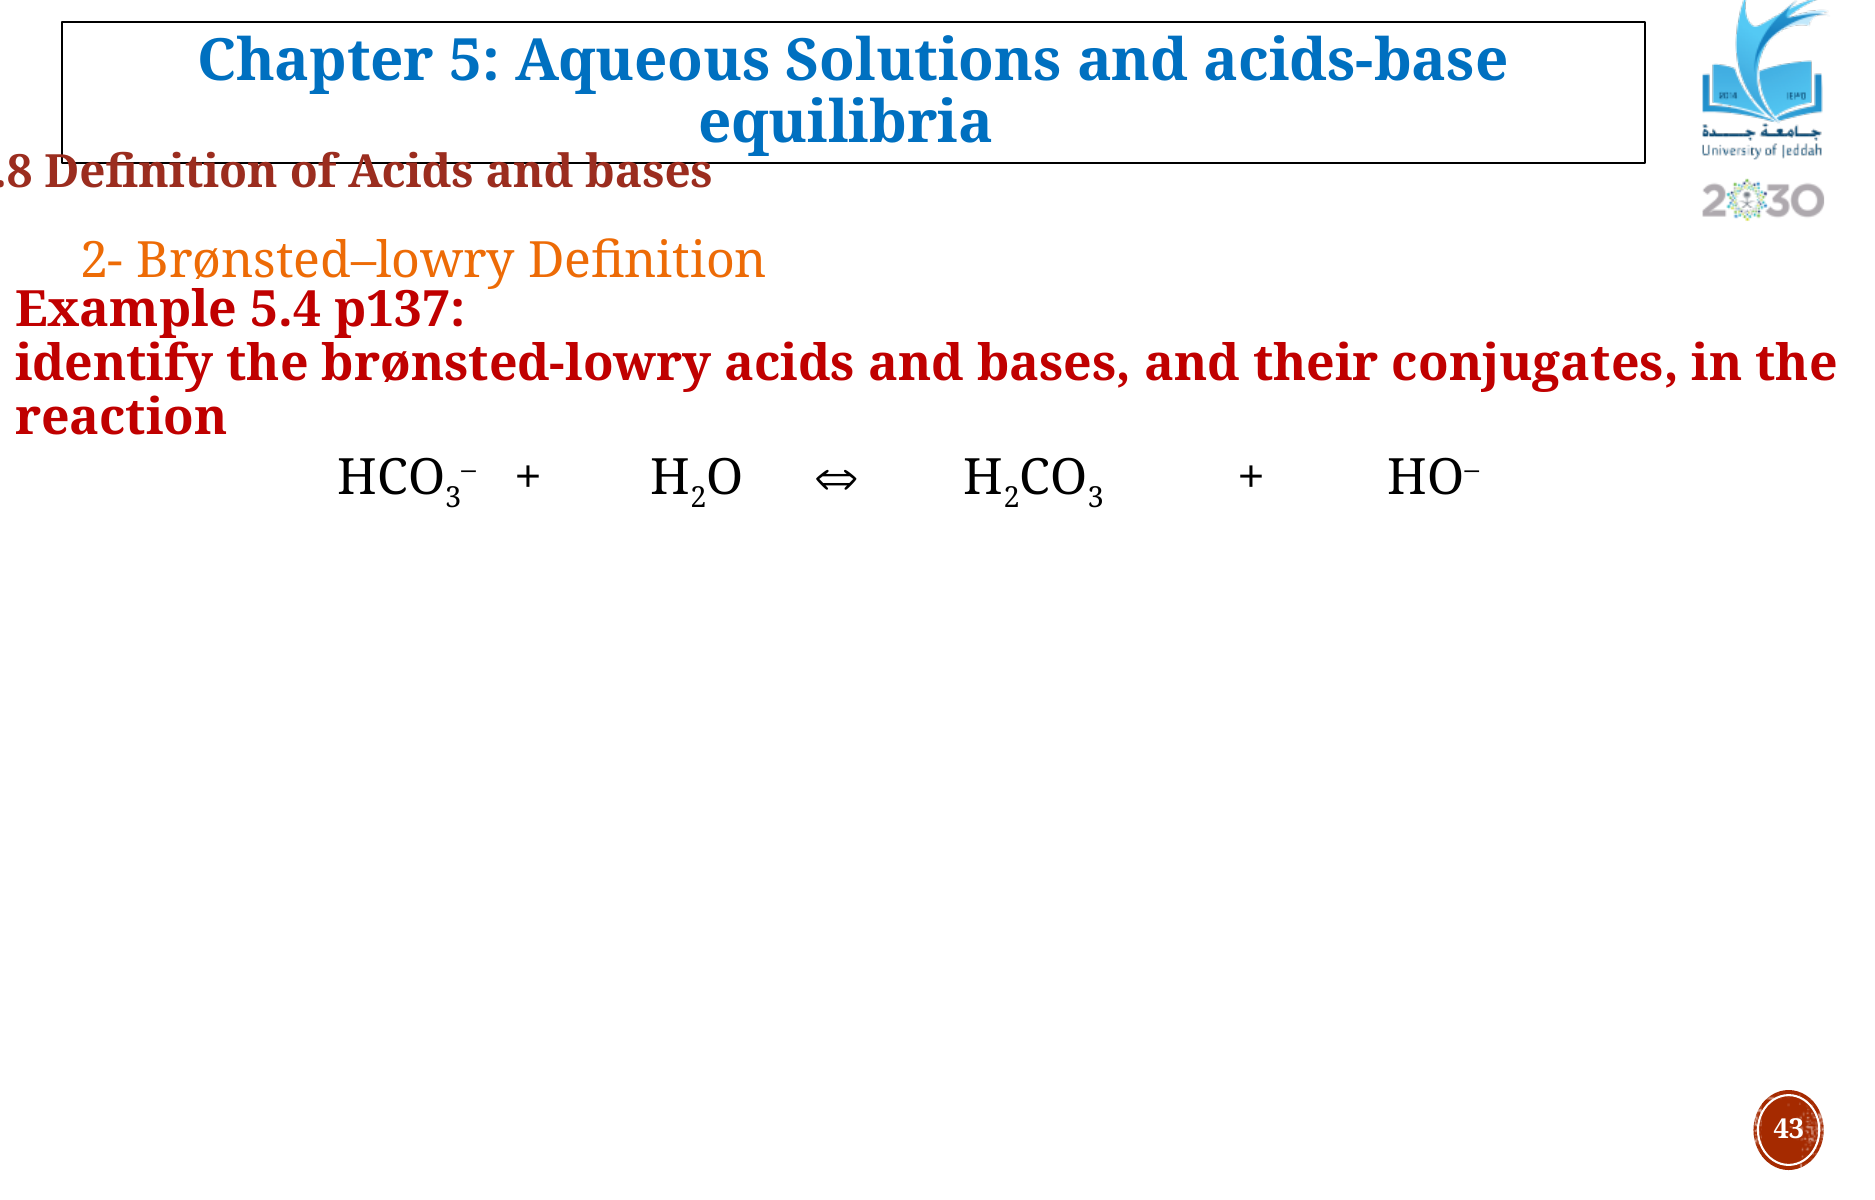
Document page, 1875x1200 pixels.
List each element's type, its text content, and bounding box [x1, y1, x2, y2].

picture [1681, 0, 1846, 227]
text_box Chapter 5: Aqueous Solutions and acids-base equilibria [61, 21, 1646, 164]
text_box 5.8 Definition of Acids and bases [0, 134, 729, 205]
text_box HCO3– + H2O  H2CO3 + HO– [322, 437, 1494, 581]
title Example 5.4 p137: identify the brønsted-lowry acids and bases, and their conjugates, in the reaction [0, 264, 1875, 465]
text_box 2- Brønsted–lowry Definition [0, 226, 1600, 296]
slide_number 43 [1739, 1097, 1838, 1162]
